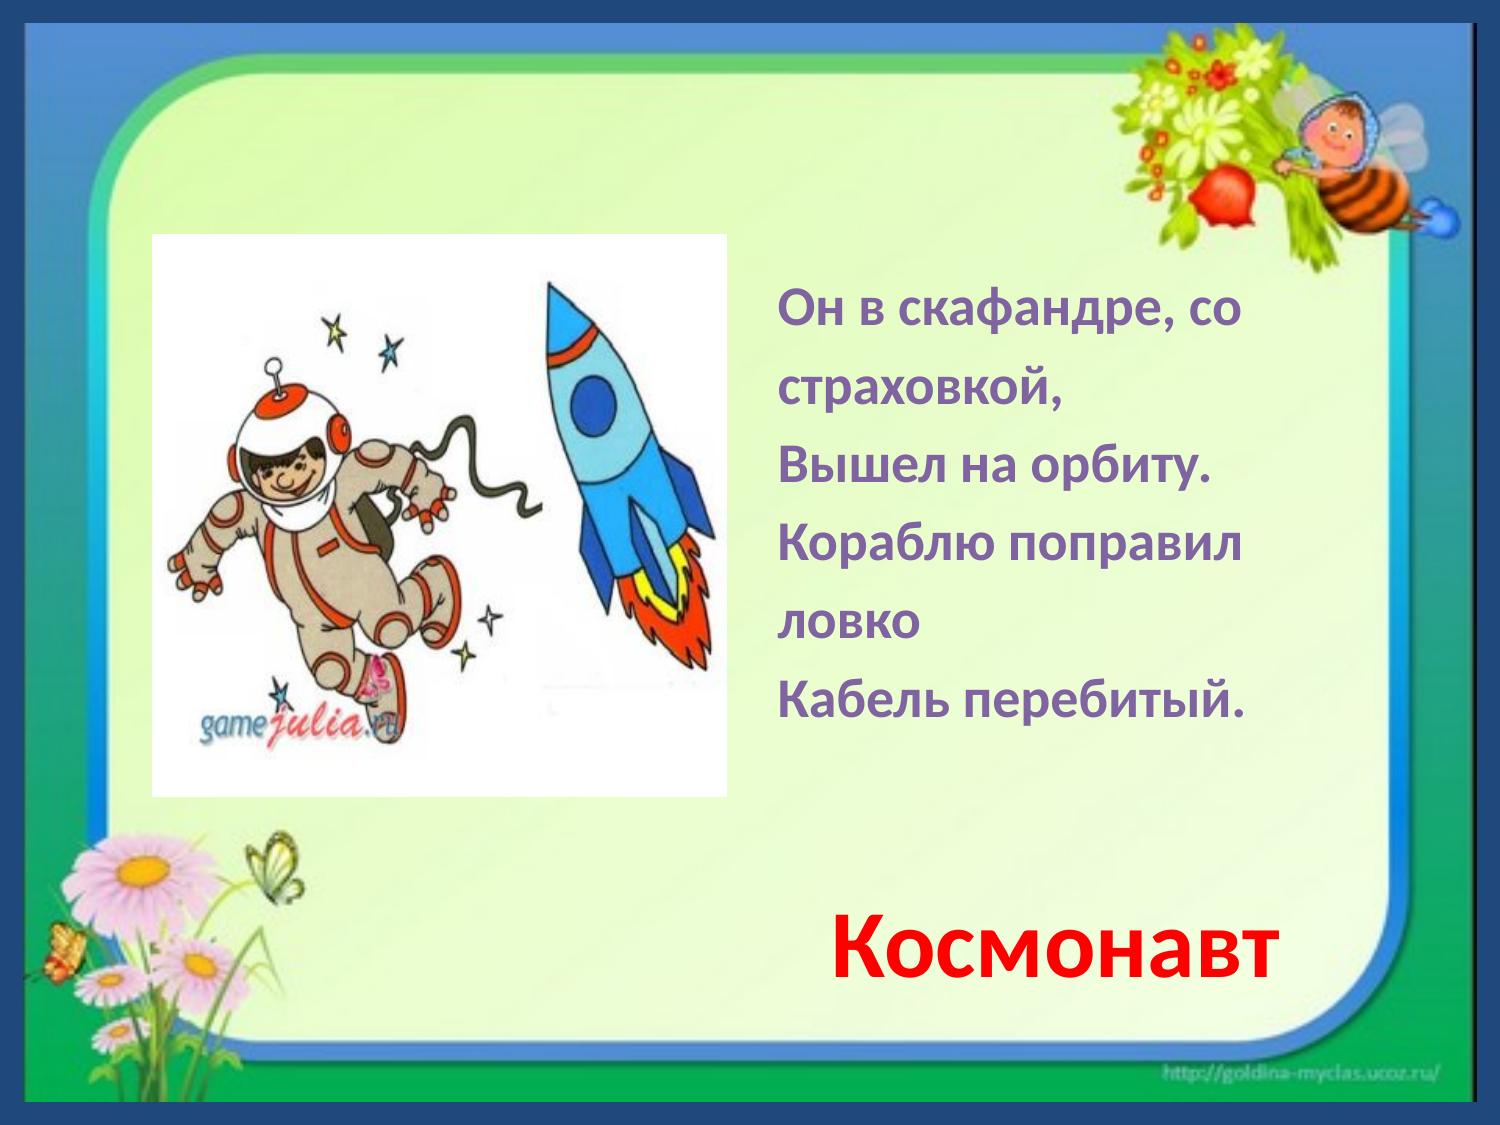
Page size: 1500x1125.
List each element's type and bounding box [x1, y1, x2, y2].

list [152, 234, 727, 798]
picture [23, 23, 1477, 1102]
